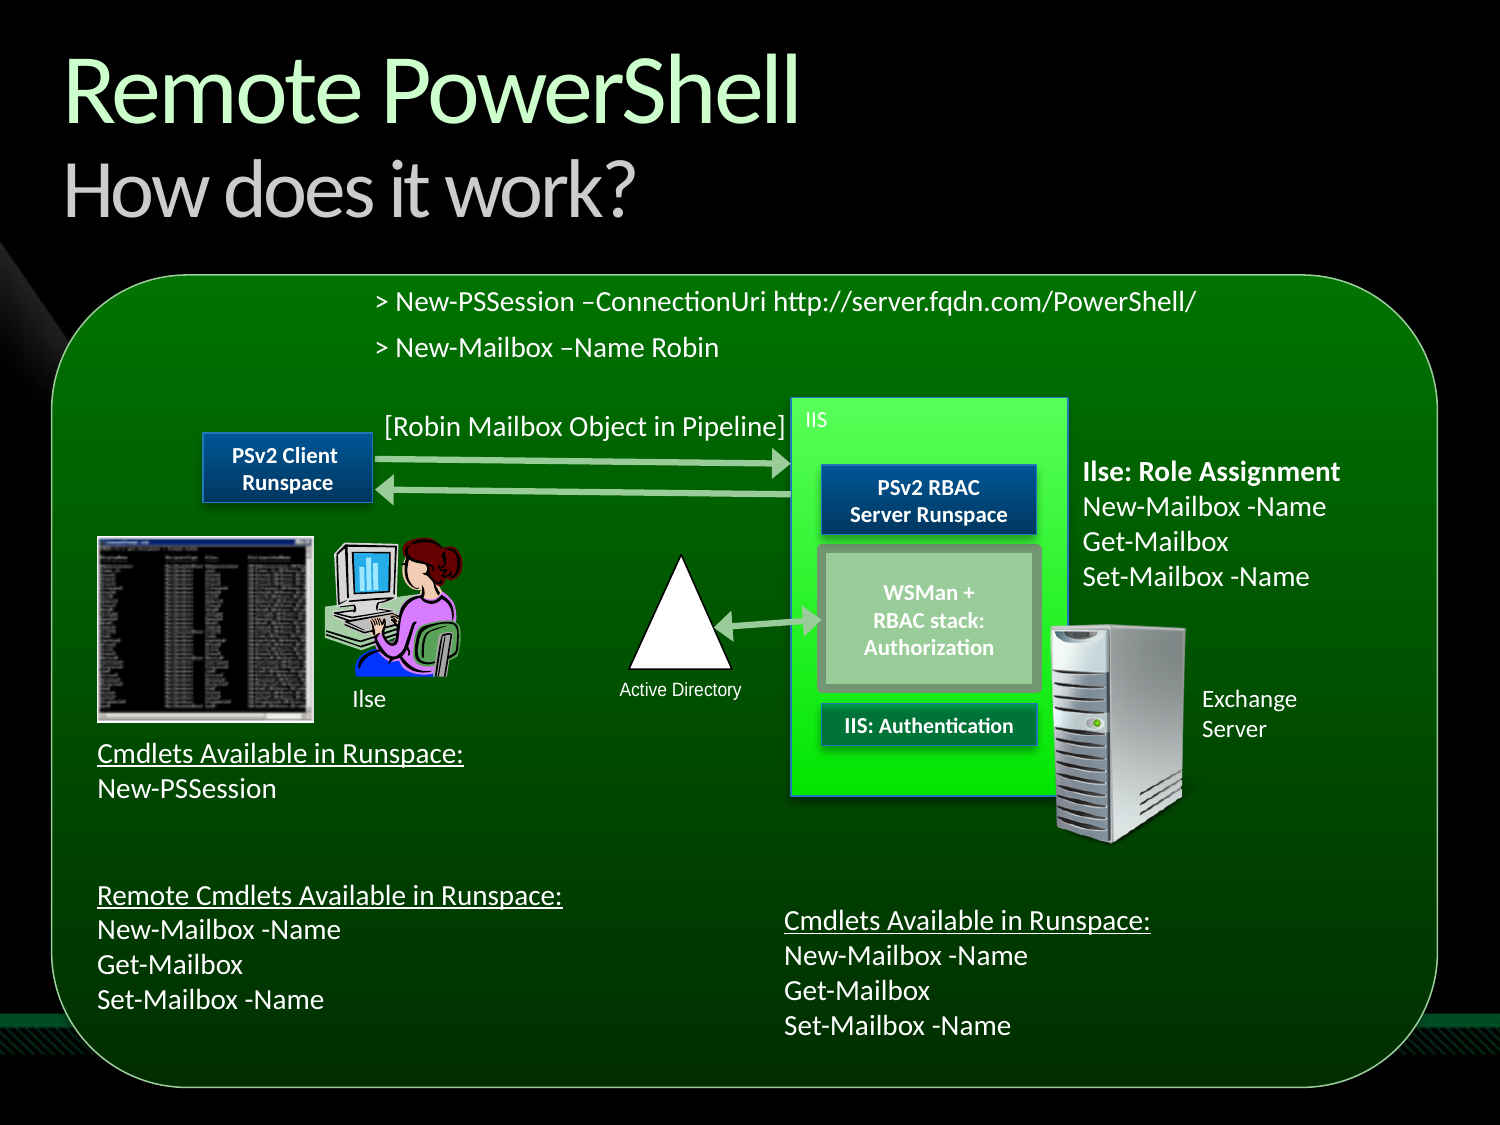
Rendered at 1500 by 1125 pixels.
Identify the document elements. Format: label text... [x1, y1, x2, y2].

text_box Remote Cmdlets Available in Runspace: New-Mailbox -Name Get-Mailbox Set-Mailbox -Name [82, 868, 745, 1023]
text_box > New-Mailbox –Name Robin [359, 325, 760, 371]
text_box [605, 550, 756, 715]
text_box Cmdlets Available in Runspace: New-PSSession [82, 726, 650, 812]
text_box WSMan + RBAC stack: Authorization [817, 544, 1042, 693]
title Remote PowerShell How does it work? [62, 37, 1438, 238]
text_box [713, 619, 822, 628]
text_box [374, 458, 791, 464]
text_box Ilse: Role Assignment New-Mailbox -Name Get-Mailbox Set-Mailbox -Name [1067, 445, 1423, 600]
text_box IIS: Authentication [821, 703, 1038, 746]
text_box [374, 489, 791, 495]
text_box [Robin Mailbox Object in Pipeline] [357, 399, 813, 450]
text_box PSv2 Client Runspace [202, 432, 373, 503]
text_box Cmdlets Available in Runspace: New-Mailbox -Name Get-Mailbox Set-Mailbox -Name [769, 893, 1432, 1049]
text_box IIS [790, 397, 1069, 797]
picture [0, 0, 1500, 1125]
text_box PSv2 RBAC Server Runspace [821, 464, 1037, 535]
text_box > New-PSSession –ConnectionUri http://server.fqdn.com/PowerShell/ [359, 274, 1407, 325]
text_box [50, 274, 1439, 1089]
text_box Ilse [337, 689, 426, 720]
text_box Exchange Server [1218, 674, 1338, 750]
